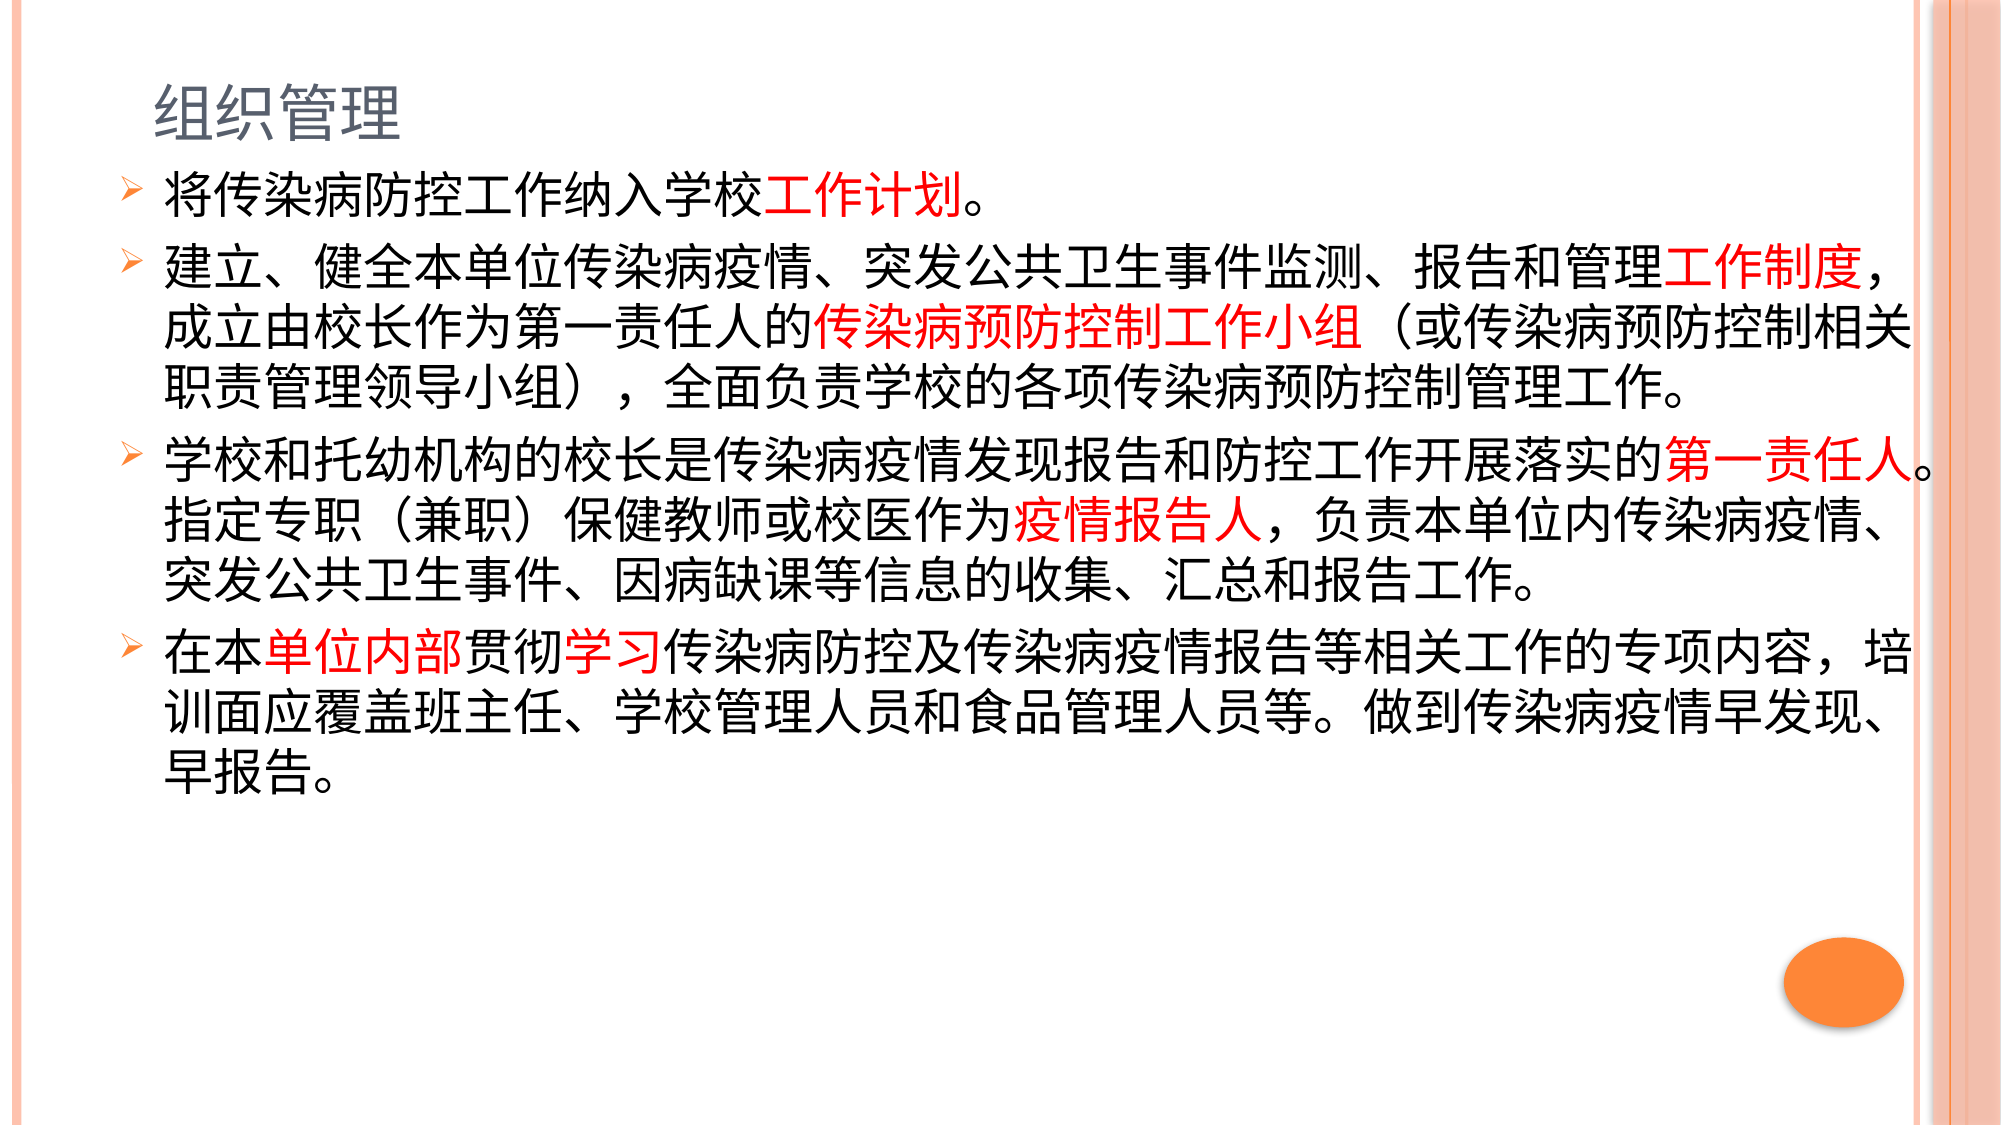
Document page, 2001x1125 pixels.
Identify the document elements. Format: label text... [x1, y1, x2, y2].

title 组织管理 [137, 0, 1863, 155]
list 将传染病防控工作纳入学校工作计划。 建立、健全本单位传染病疫情、突发公共卫生事件监测、报告和管理工作制度，成立由校长作为第一责任人的传染病预防控制工作小组（或传染病预防控制相关职责管理领导小组），全面负责学校的各项传染病预防控制管理工作。 学校和托幼机构的校长是传染病疫情发现报告和防控工作开展落实的第一责任人。指定专职（兼职）保健教师或校医作为疫情报告人，负责本单位内传染病疫情、 突发公共卫生事件、因病缺课等信息的收集、汇总和报告工作。 在本单位内部贯彻学习传染病防控及传染病疫情报告等相关工作的专项内容，培训面应覆盖班主任、学校管理人员和食品管理人员等。做到传染病疫情早发现、早报告。 [103, 155, 1929, 1125]
